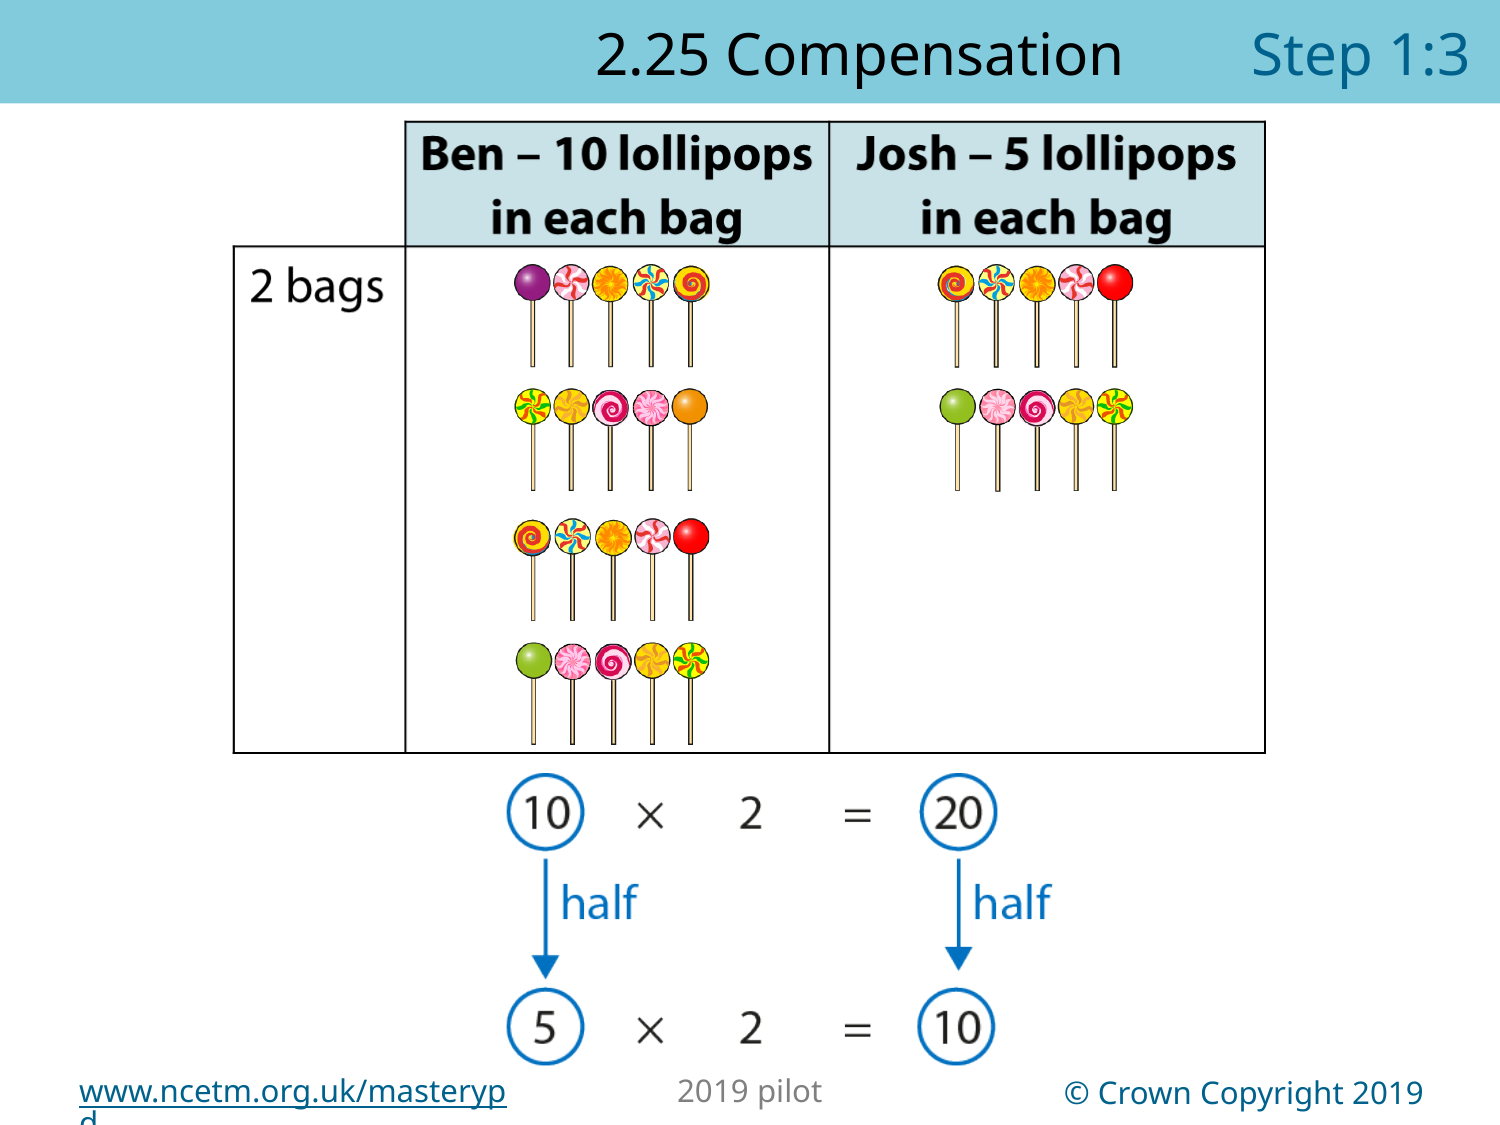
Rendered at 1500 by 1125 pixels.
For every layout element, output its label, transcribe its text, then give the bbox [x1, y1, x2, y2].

picture [373, 1088, 380, 1096]
picture [1068, 1084, 1086, 1096]
picture [235, 773, 1354, 1097]
picture [1135, 1090, 1144, 1096]
picture [1225, 1090, 1234, 1096]
picture [384, 1088, 391, 1096]
picture [1244, 1090, 1253, 1096]
picture [464, 1088, 474, 1096]
picture [1299, 1090, 1307, 1096]
picture [232, 107, 1268, 757]
picture [297, 1088, 305, 1096]
list 2.25 Compensation Step 1:3 [0, 0, 1500, 104]
picture [493, 1088, 501, 1096]
picture [266, 1088, 274, 1096]
picture [1319, 1090, 1327, 1096]
picture [239, 1088, 246, 1096]
picture [1178, 1090, 1186, 1096]
